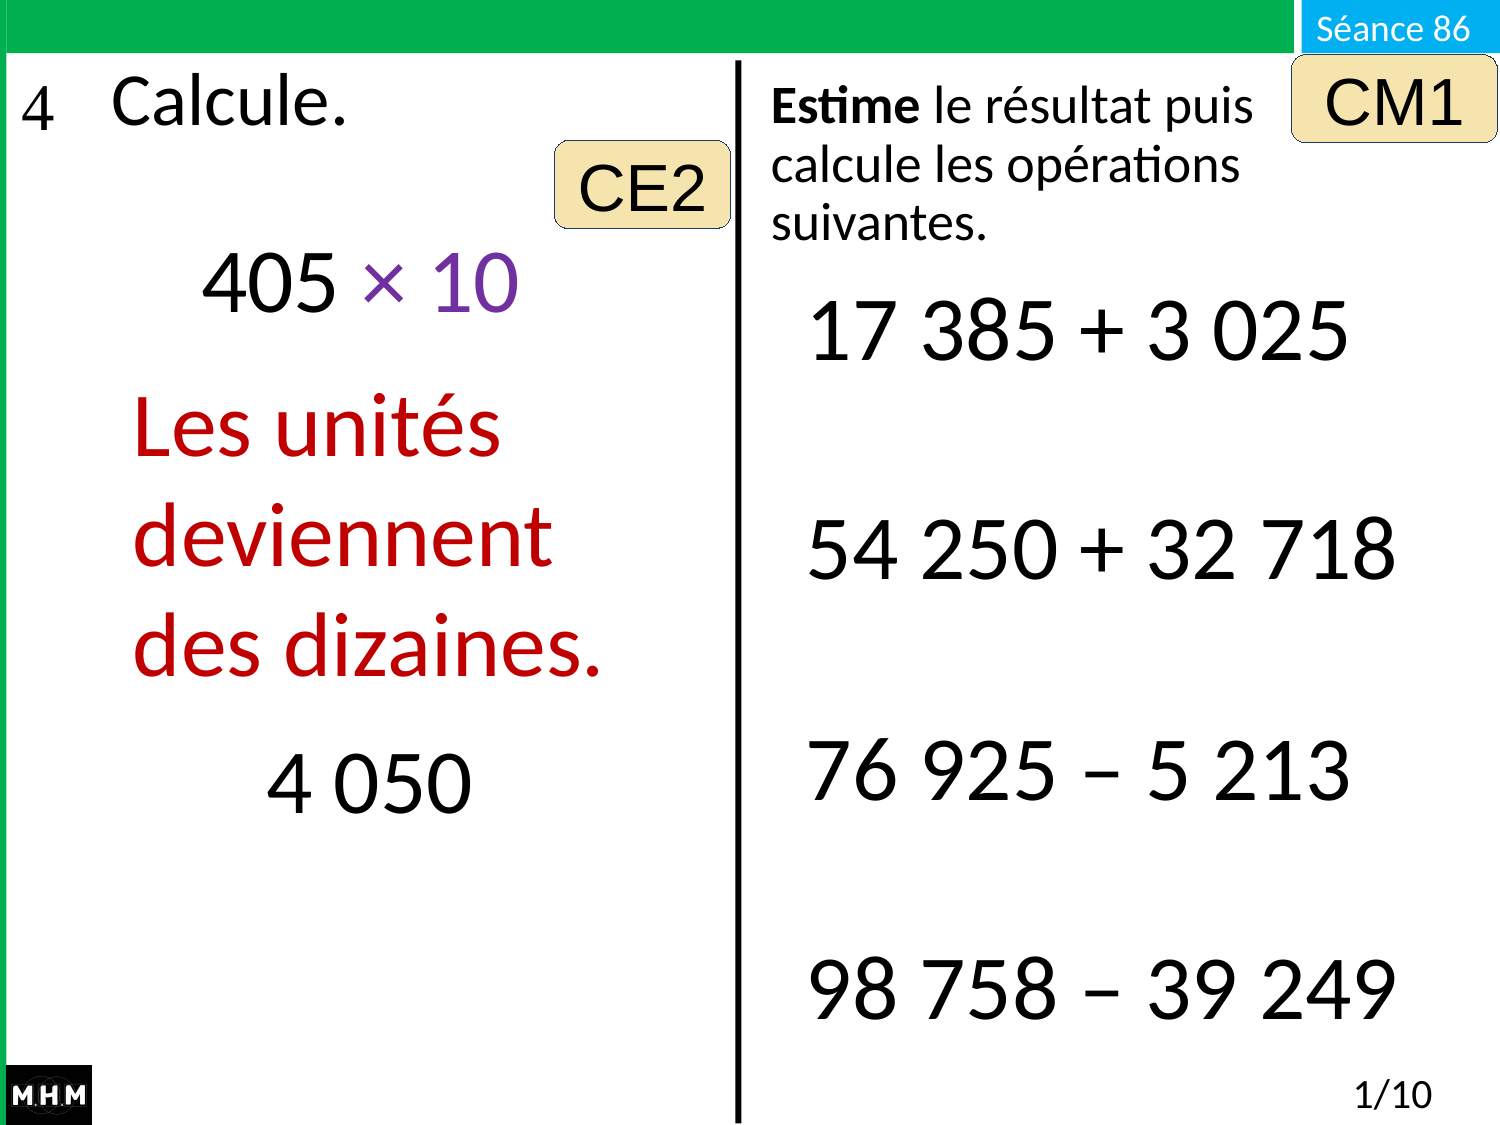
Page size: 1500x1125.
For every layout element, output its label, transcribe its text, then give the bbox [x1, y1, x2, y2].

text_box Estime le résultat puis calcule les opérations suivantes. [756, 68, 1292, 262]
text_box CE2 [554, 140, 731, 229]
title Calcule. [96, 60, 718, 149]
text_box 17 385 + 3 025 54 250 + 32 718 76 925 – 5 213 98 758 – 39 249 [791, 261, 1445, 1046]
picture [6, 1065, 92, 1125]
text_box 4 050 [251, 714, 507, 840]
text_box 405 × 10 [186, 213, 658, 338]
text_box CM1 [1291, 54, 1498, 143]
text_box 1/10 [1292, 1064, 1493, 1125]
text_box Les unités deviennent des dizaines. [118, 357, 639, 703]
